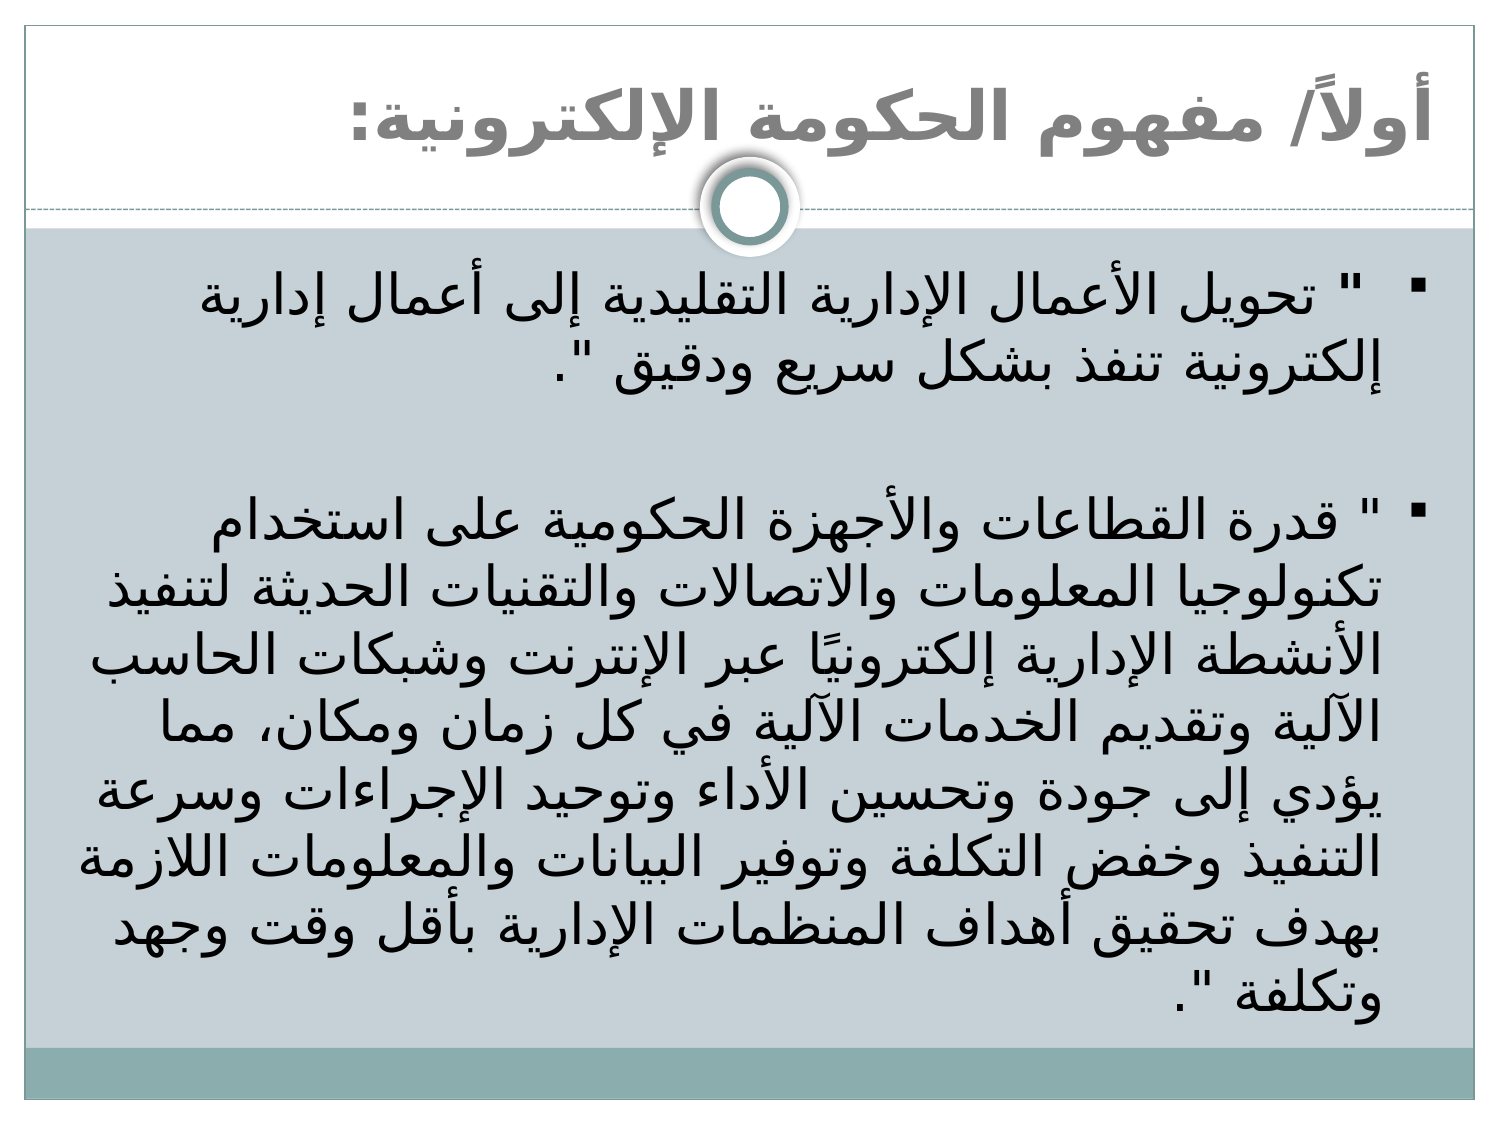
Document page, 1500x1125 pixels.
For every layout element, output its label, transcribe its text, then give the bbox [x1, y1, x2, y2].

title أولاً/ مفهوم الحكومة الإلكترونية: [49, 37, 1450, 162]
list " تحويل الأعمال الإدارية التقليدية إلى أعمال إدارية إلكترونية تنفذ بشكل سريع ودقيق ". " قدرة القطاعات والأجهزة الحكومية على استخدام تكنولوجيا المعلومات والاتصالات والتقنيات الحديثة لتنفيذ الأنشطة الإدارية إلكترونيًا عبر الإنترنت وشبكات الحاسب الآلية وتقديم الخدمات الآلية في كل زمان ومكان، مما يؤدي إلى جودة وتحسين الأداء وتوحيد الإجراءات وسرعة التنفيذ وخفض التكلفة وتوفير البيانات والمعلومات اللازمة بهدف تحقيق أهداف المنظمات الإدارية بأقل وقت وجهد وتكلفة ". [49, 250, 1445, 1001]
